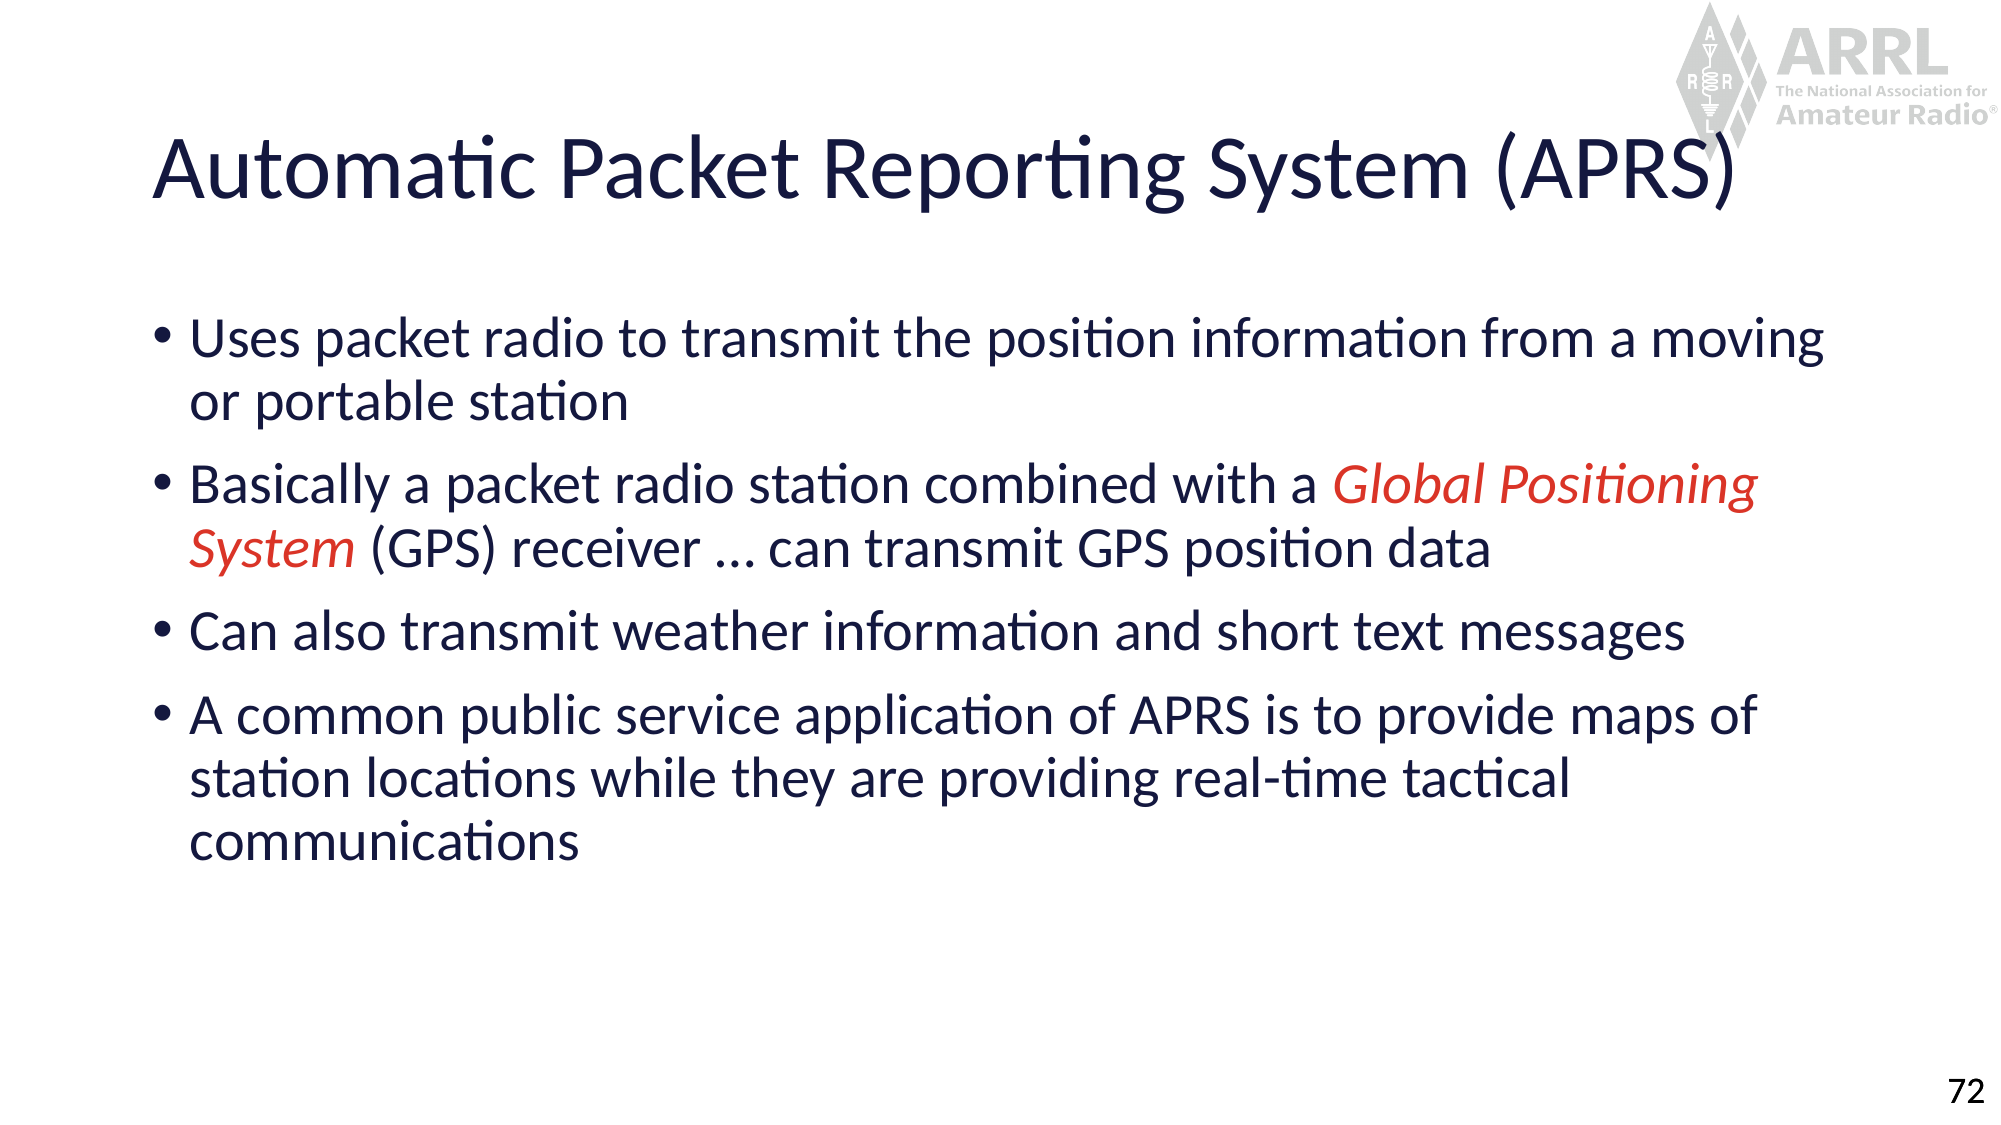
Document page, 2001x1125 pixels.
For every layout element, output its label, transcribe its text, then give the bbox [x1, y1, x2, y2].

title Automatic Packet Reporting System (APRS) [137, 59, 1863, 278]
picture [1674, 0, 2000, 164]
list Uses packet radio to transmit the position information from a moving or portable station Basically a packet radio station combined with a Global Positioning System (GPS) receiver … can transmit GPS position data Can also transmit weather information and short text messages A common public service application of APRS is to provide maps of station locations while they are providing real-time tactical communications [137, 299, 1863, 1014]
